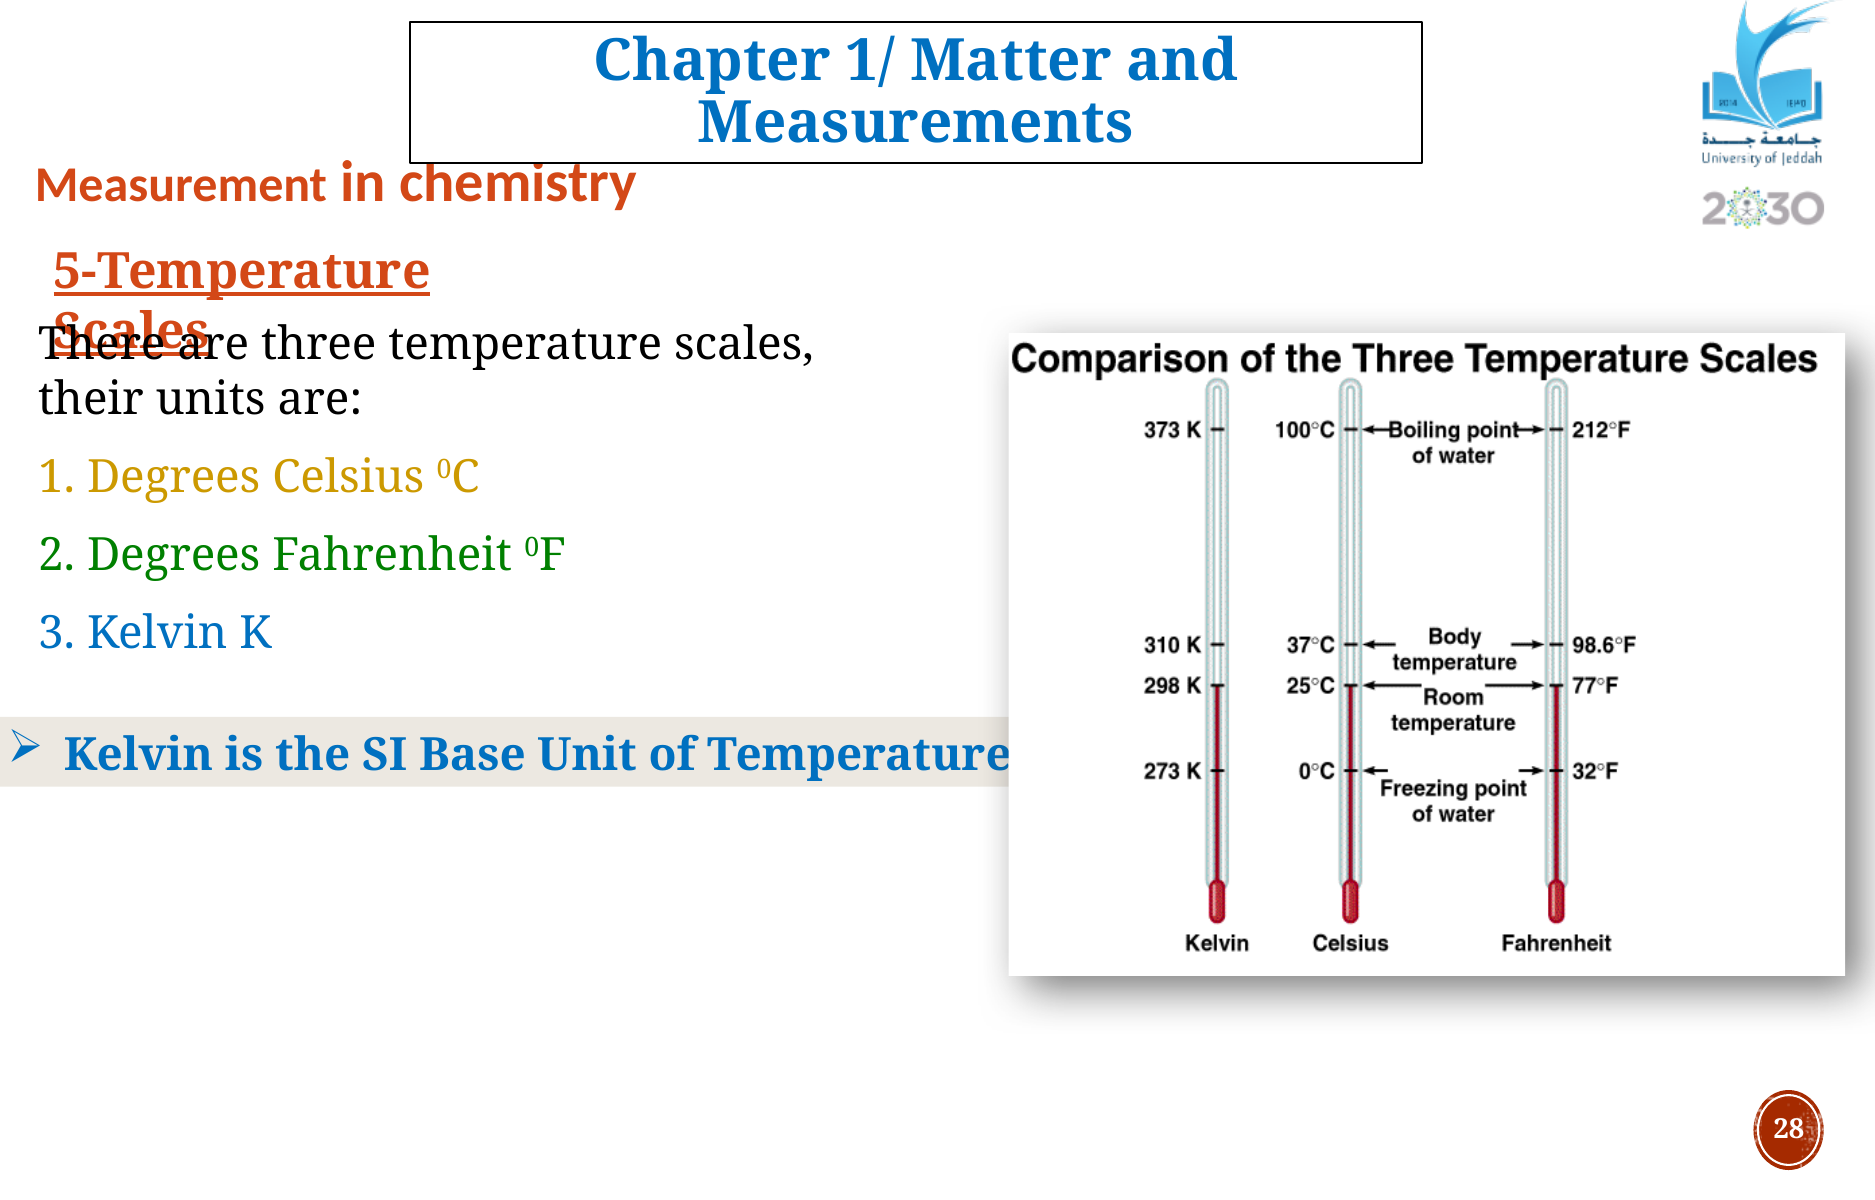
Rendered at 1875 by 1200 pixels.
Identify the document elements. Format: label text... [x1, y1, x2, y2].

picture [1681, 0, 1846, 235]
picture [1008, 333, 1846, 976]
text_box There are three temperature scales, their units are: 1. Degrees Celsius 0C 2. Degrees Fahrenheit 0F 3. Kelvin K [23, 306, 946, 666]
text_box Kelvin is the SI Base Unit of Temperature [0, 716, 991, 787]
slide_number 28 [1739, 1097, 1838, 1162]
text_box Measurement in chemistry [0, 117, 686, 239]
text_box Chapter 1/ Matter and Measurements [409, 21, 1423, 164]
text_box 5-Temperature Scales [39, 239, 535, 306]
